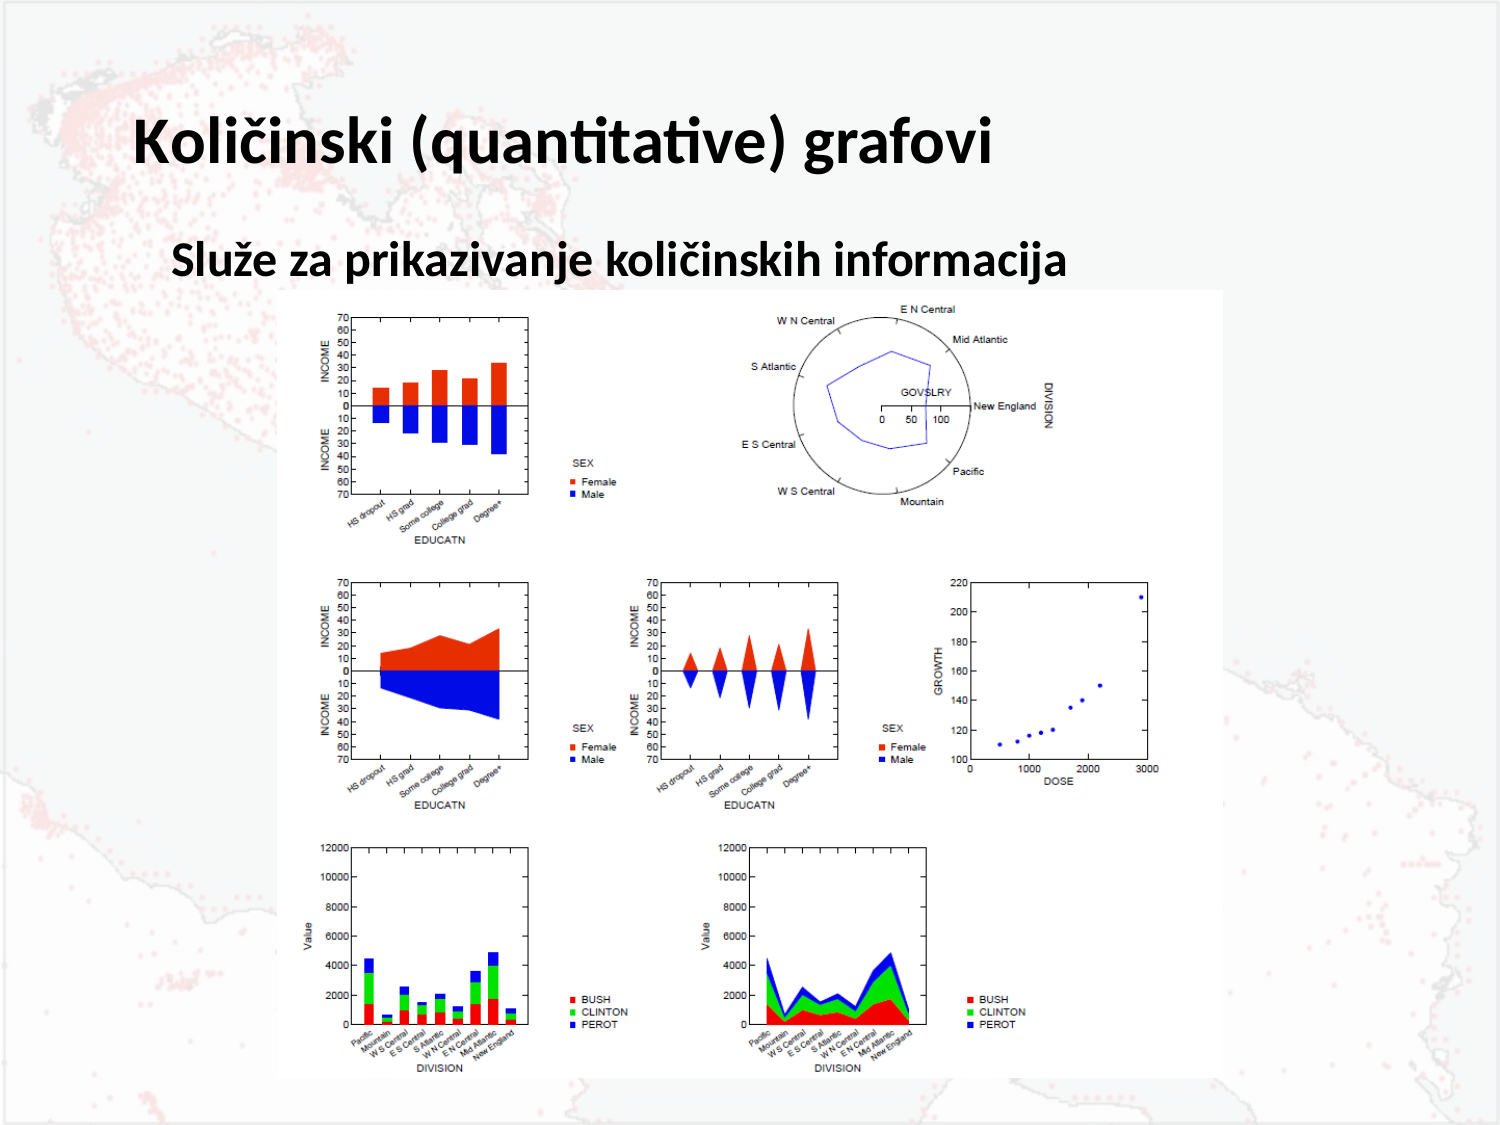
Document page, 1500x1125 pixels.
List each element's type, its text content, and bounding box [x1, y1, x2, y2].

text_box Količinski (quantitative) grafovi [119, 89, 1009, 185]
text_box Služe za prikazivanje količinskih informacija [156, 219, 1084, 295]
picture [277, 290, 1223, 1079]
